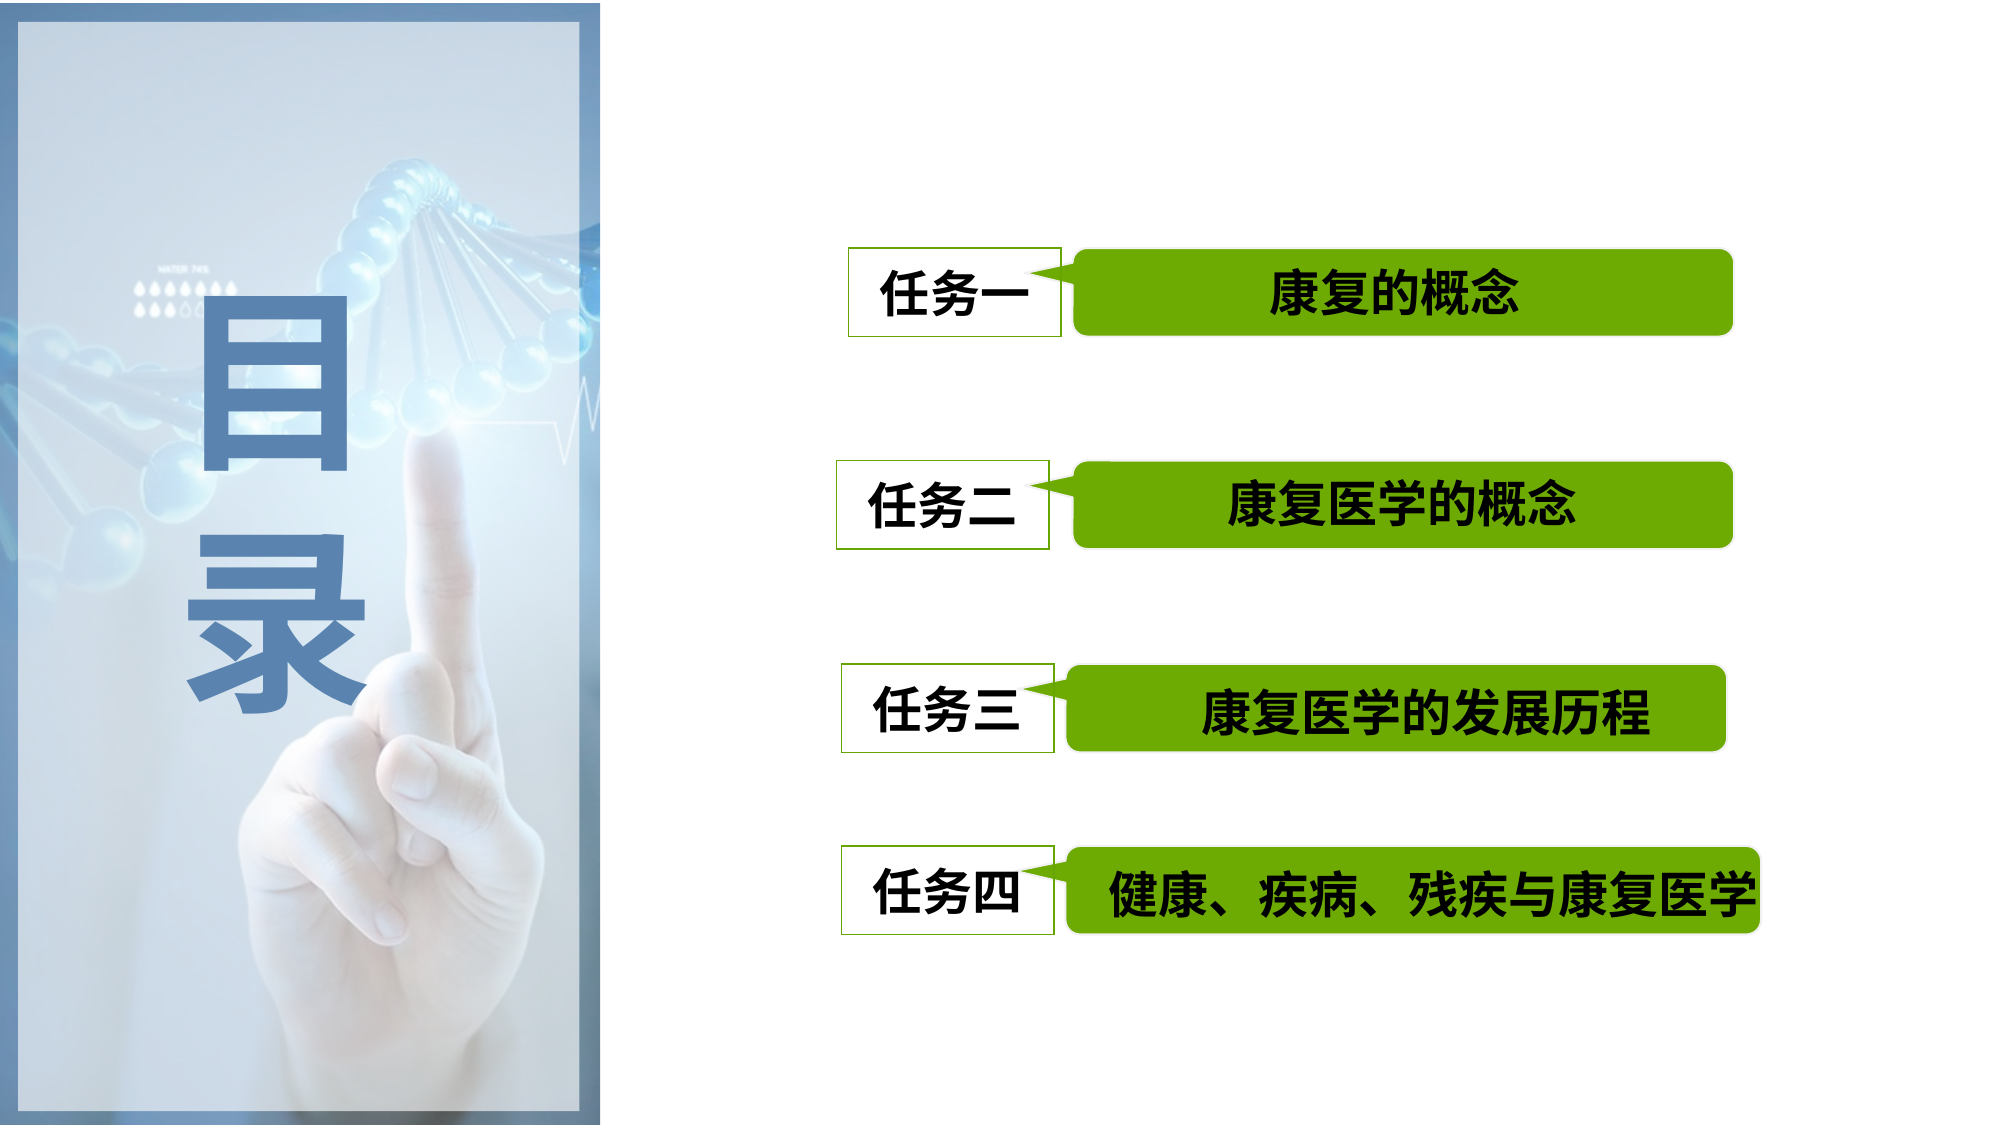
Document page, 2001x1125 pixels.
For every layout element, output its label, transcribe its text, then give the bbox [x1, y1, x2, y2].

picture [0, 3, 601, 1125]
text_box 任务二 [836, 460, 1049, 549]
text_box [841, 845, 1809, 935]
text_box 康复医学的概念 [1111, 464, 1694, 540]
text_box [1049, 460, 1735, 550]
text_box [848, 247, 1735, 337]
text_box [841, 663, 1750, 753]
